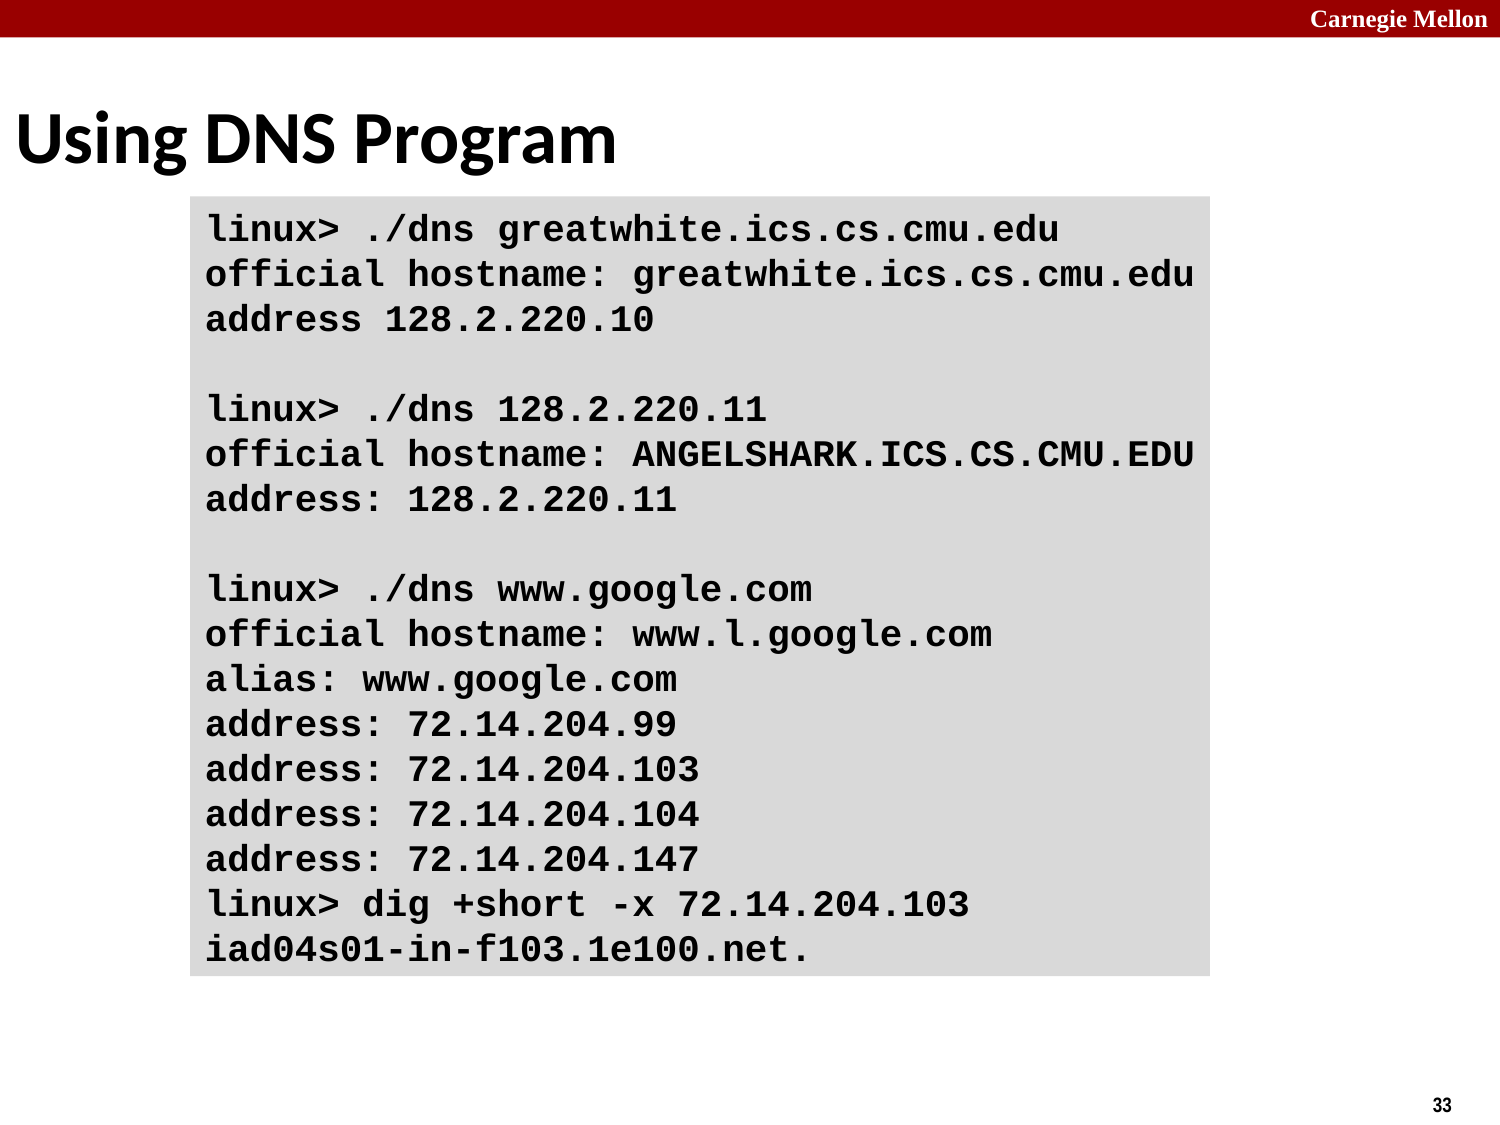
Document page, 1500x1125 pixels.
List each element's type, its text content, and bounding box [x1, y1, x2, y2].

title Using DNS Program [0, 71, 1246, 197]
text_box linux> ./dns greatwhite.ics.cs.cmu.edu official hostname: greatwhite.ics.cs.cmu.edu address 128.2.220.10 linux> ./dns 128.2.220.11 official hostname: ANGELSHARK.ICS.CS.CMU.EDU address: 128.2.220.11 linux> ./dns www.google.com official hostname: www.l.google.com alias: www.google.com address: 72.14.204.99 address: 72.14.204.103 address: 72.14.204.104 address: 72.14.204.147 linux> dig +short -x 72.14.204.103 iad04s01-in-f103.1e100.net. [190, 196, 1210, 977]
